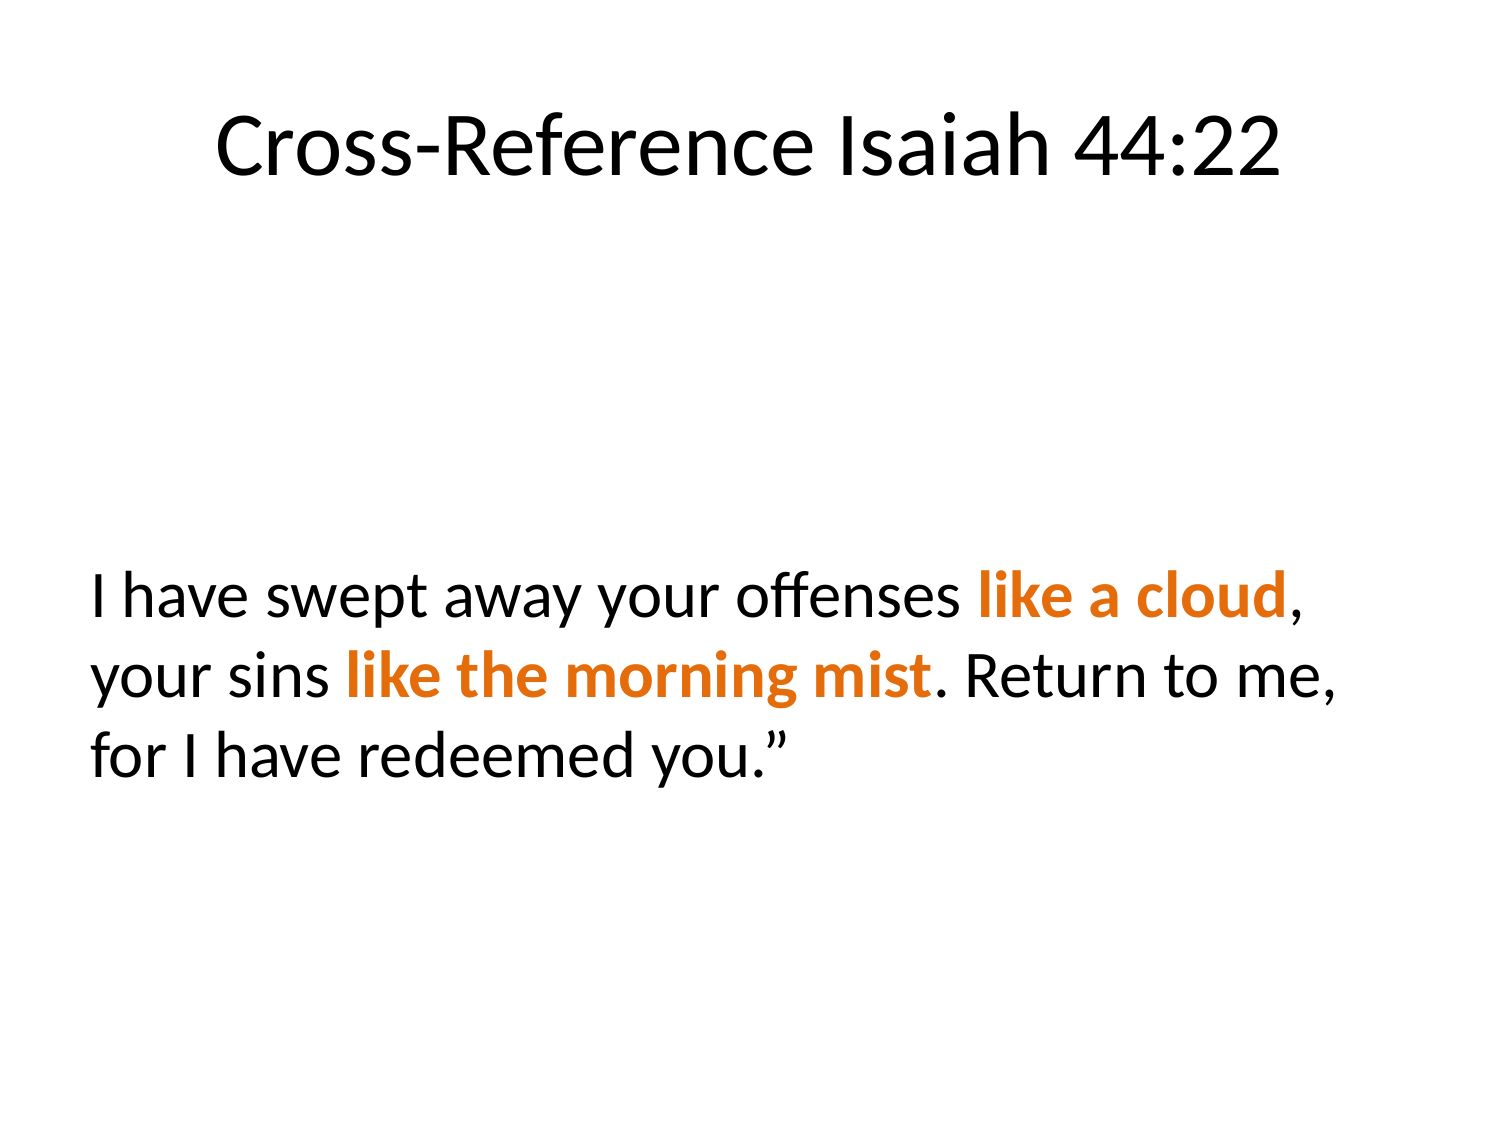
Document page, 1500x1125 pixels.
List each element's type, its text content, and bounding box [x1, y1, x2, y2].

title Cross-Reference Isaiah 44:22 [75, 45, 1425, 233]
list I have swept away your offenses like a cloud, your sins like the morning mist. Return to me, for I have redeemed you.” [75, 262, 1425, 1005]
